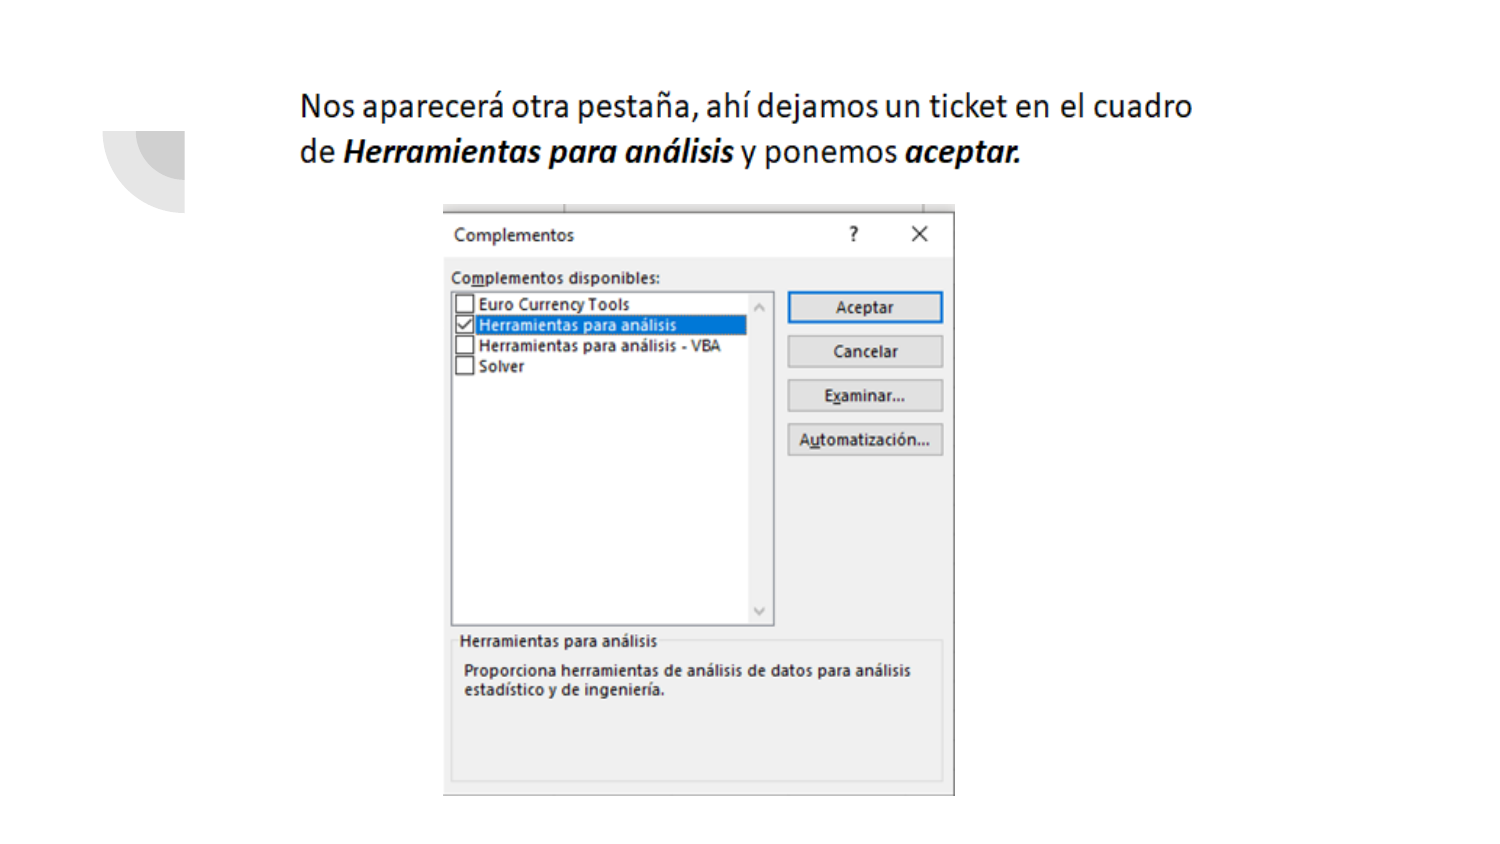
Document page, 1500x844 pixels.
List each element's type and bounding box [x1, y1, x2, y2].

picture [442, 204, 955, 796]
picture [278, 69, 1222, 197]
